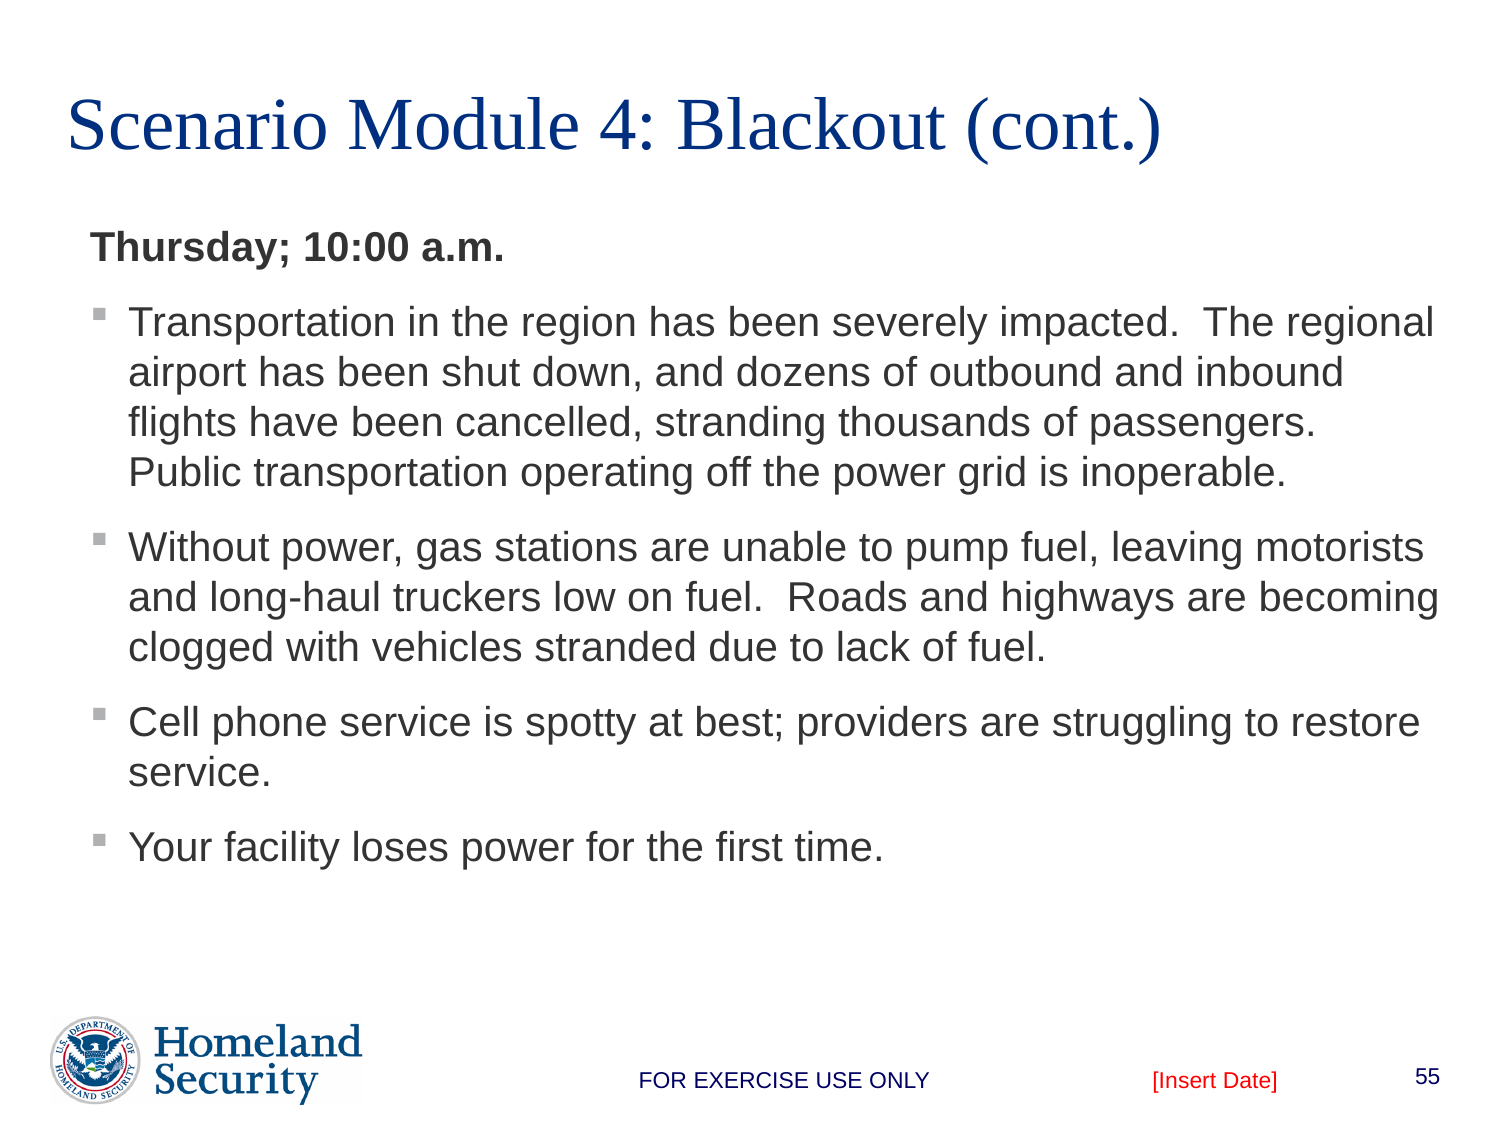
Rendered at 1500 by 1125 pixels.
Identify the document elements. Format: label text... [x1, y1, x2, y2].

list Thursday; 10:00 a.m. Transportation in the region has been severely impacted. The regional airport has been shut down, and dozens of outbound and inbound flights have been cancelled, stranding thousands of passengers. Public transportation operating off the power grid is inoperable. Without power, gas stations are unable to pump fuel, leaving motorists and long-haul truckers low on fuel. Roads and highways are becoming clogged with vehicles stranded due to lack of fuel. Cell phone service is spotty at best; providers are struggling to restore service. Your facility loses power for the first time. [75, 212, 1463, 968]
title Scenario Module 4: Blackout (cont.) [51, 0, 1278, 173]
slide_number 55 [1399, 1053, 1476, 1097]
picture [50, 1016, 363, 1105]
